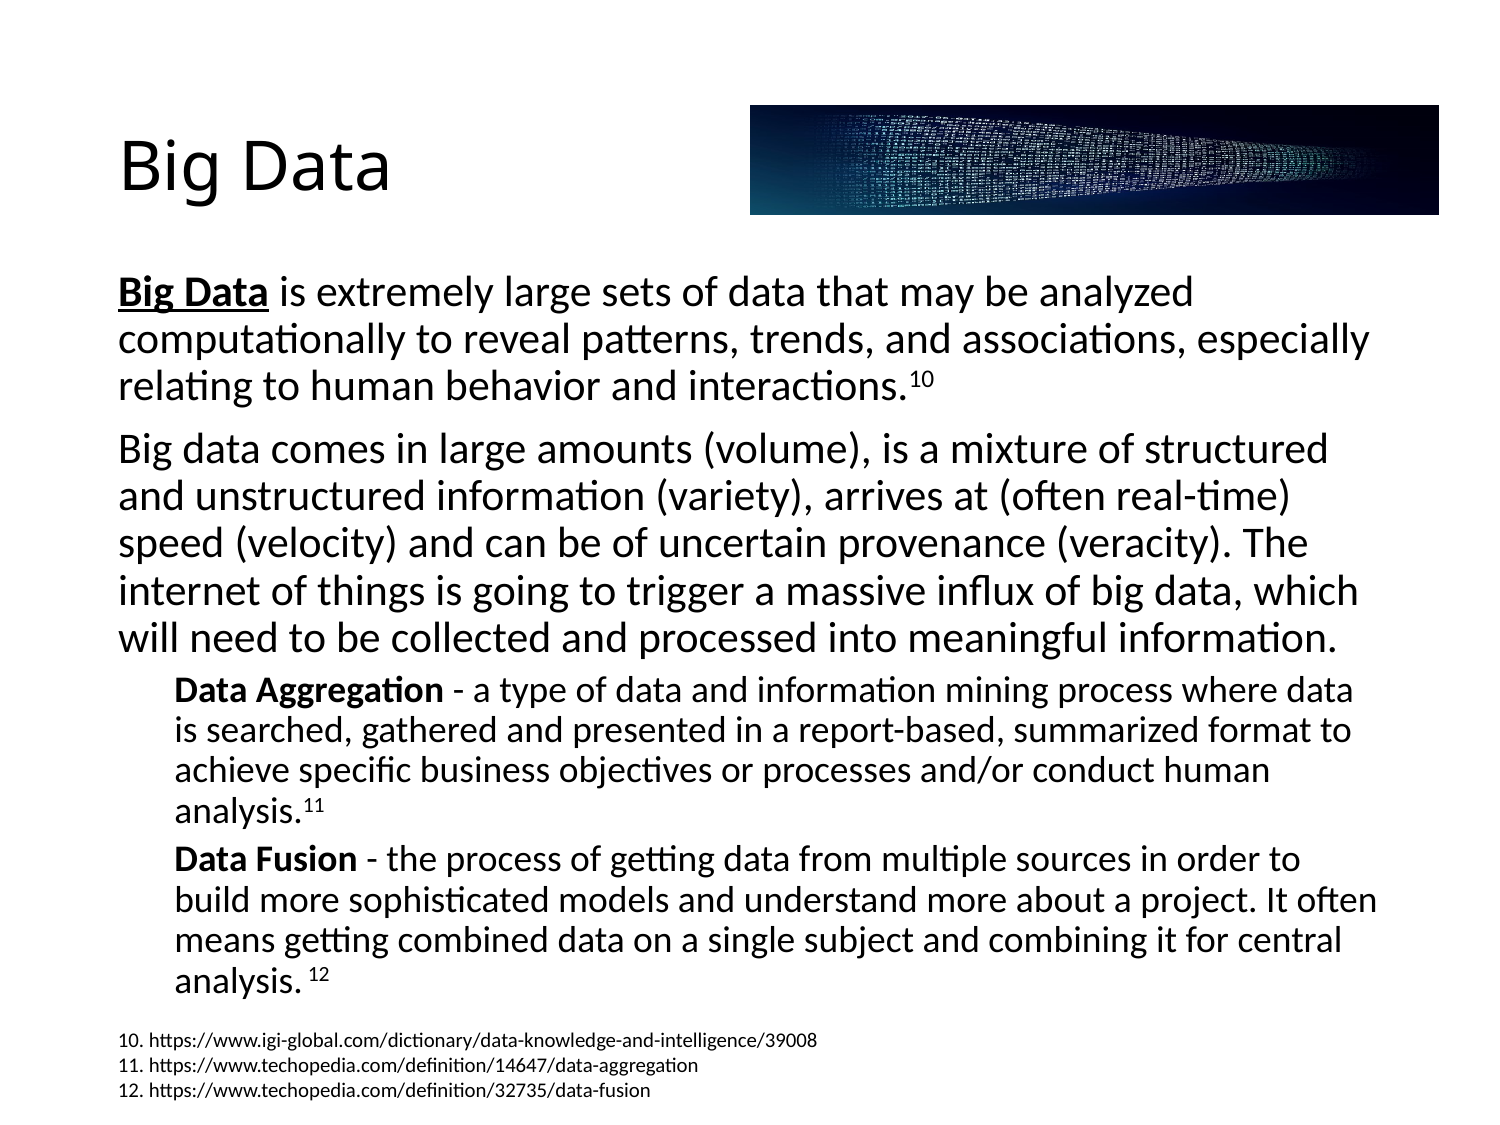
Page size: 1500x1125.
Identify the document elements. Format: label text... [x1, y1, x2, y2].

picture [749, 105, 1439, 216]
text_box 10. https://www.igi-global.com/dictionary/data-knowledge-and-intelligence/39008 11. https://www.techopedia.com/definition/14647/data-aggregation 12. https://www.techopedia.com/definition/32735/data-fusion [103, 1019, 1397, 1110]
title Big Data [102, 59, 1398, 260]
list Big Data is extremely large sets of data that may be analyzed computationally to reveal patterns, trends, and associations, especially relating to human behavior and interactions.10 Big data comes in large amounts (volume), is a mixture of structured and unstructured information (variety), arrives at (often real-time) speed (velocity) and can be of uncertain provenance (veracity). The internet of things is going to trigger a massive influx of big data, which will need to be collected and processed into meaningful information. Data Aggregation - a type of data and information mining process where data is searched, gathered and presented in a report-based, summarized format to achieve specific business objectives or processes and/or conduct human analysis.11 Data Fusion - the process of getting data from multiple sources in order to build more sophisticated models and understand more about a project. It often means getting combined data on a single subject and combining it for central analysis. 12 [102, 260, 1398, 1014]
